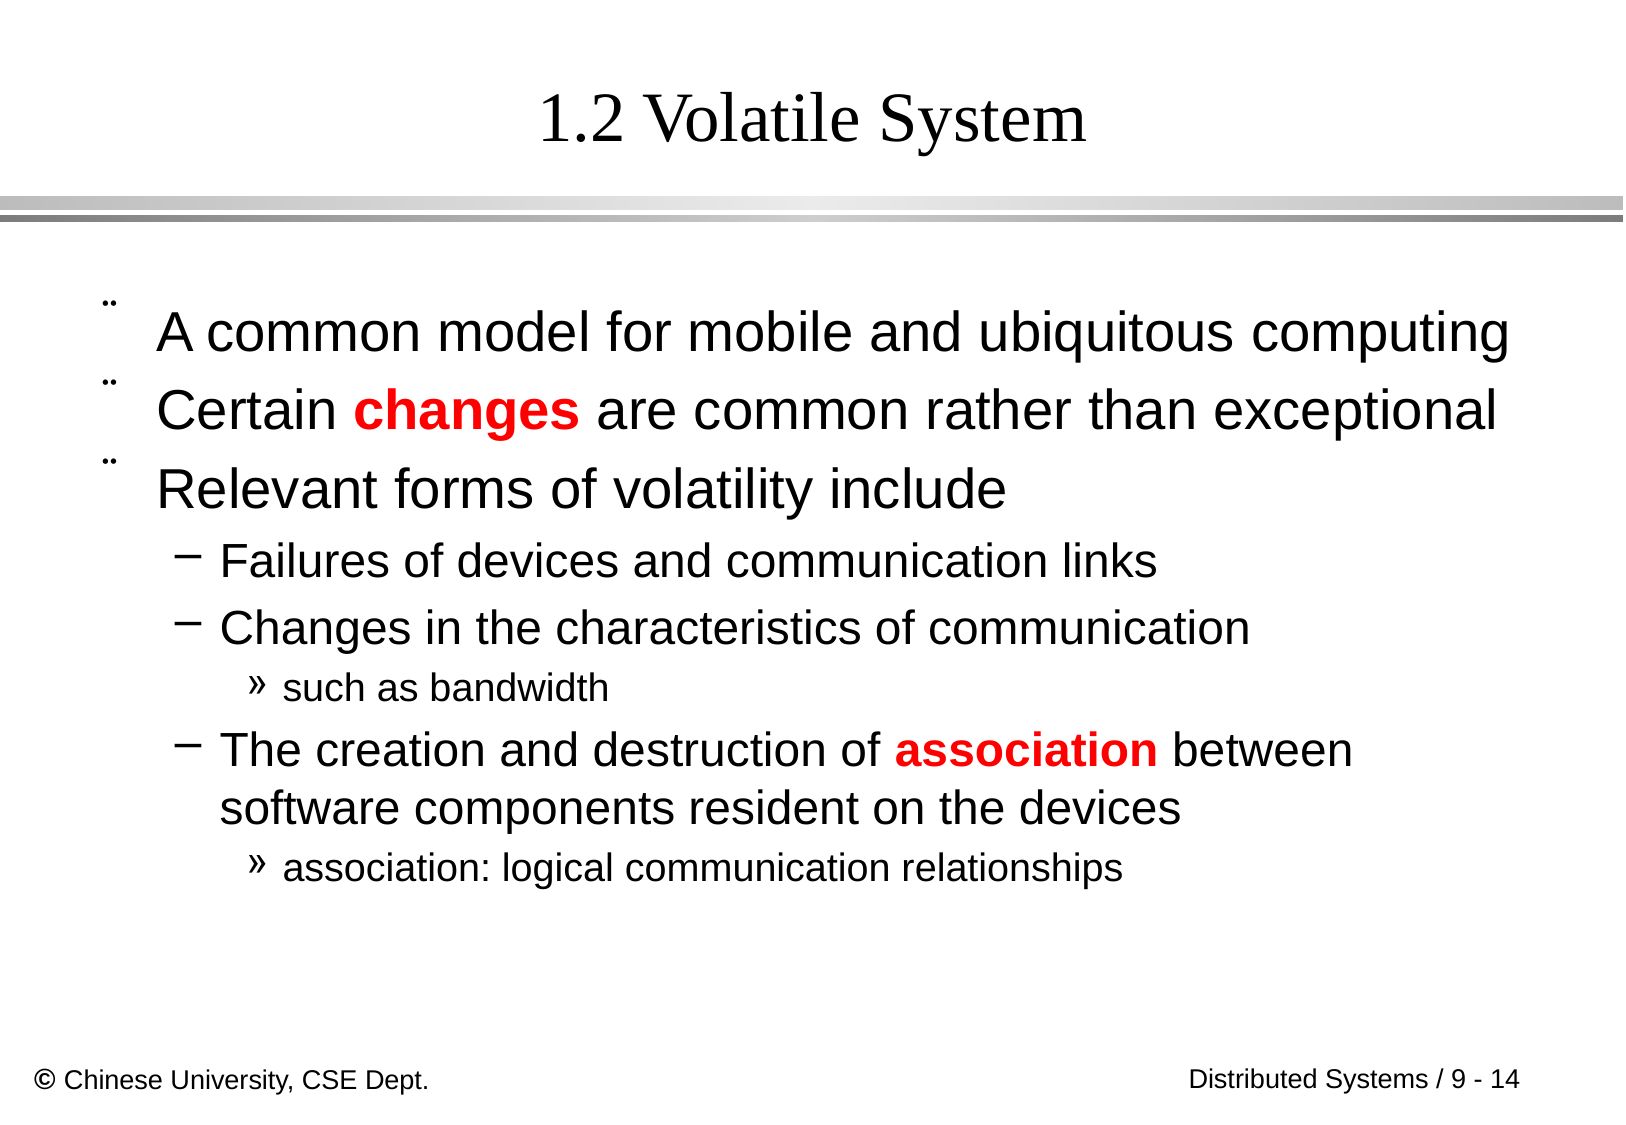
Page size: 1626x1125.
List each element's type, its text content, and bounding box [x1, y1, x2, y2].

list A common model for mobile and ubiquitous computing Certain changes are common rather than exceptional Relevant forms of volatility include Failures of devices and communication links Changes in the characteristics of communication such as bandwidth The creation and destruction of association between software components resident on the devices association: logical communication relationships [87, 287, 1558, 976]
title 1.2 Volatile System [49, 62, 1576, 163]
